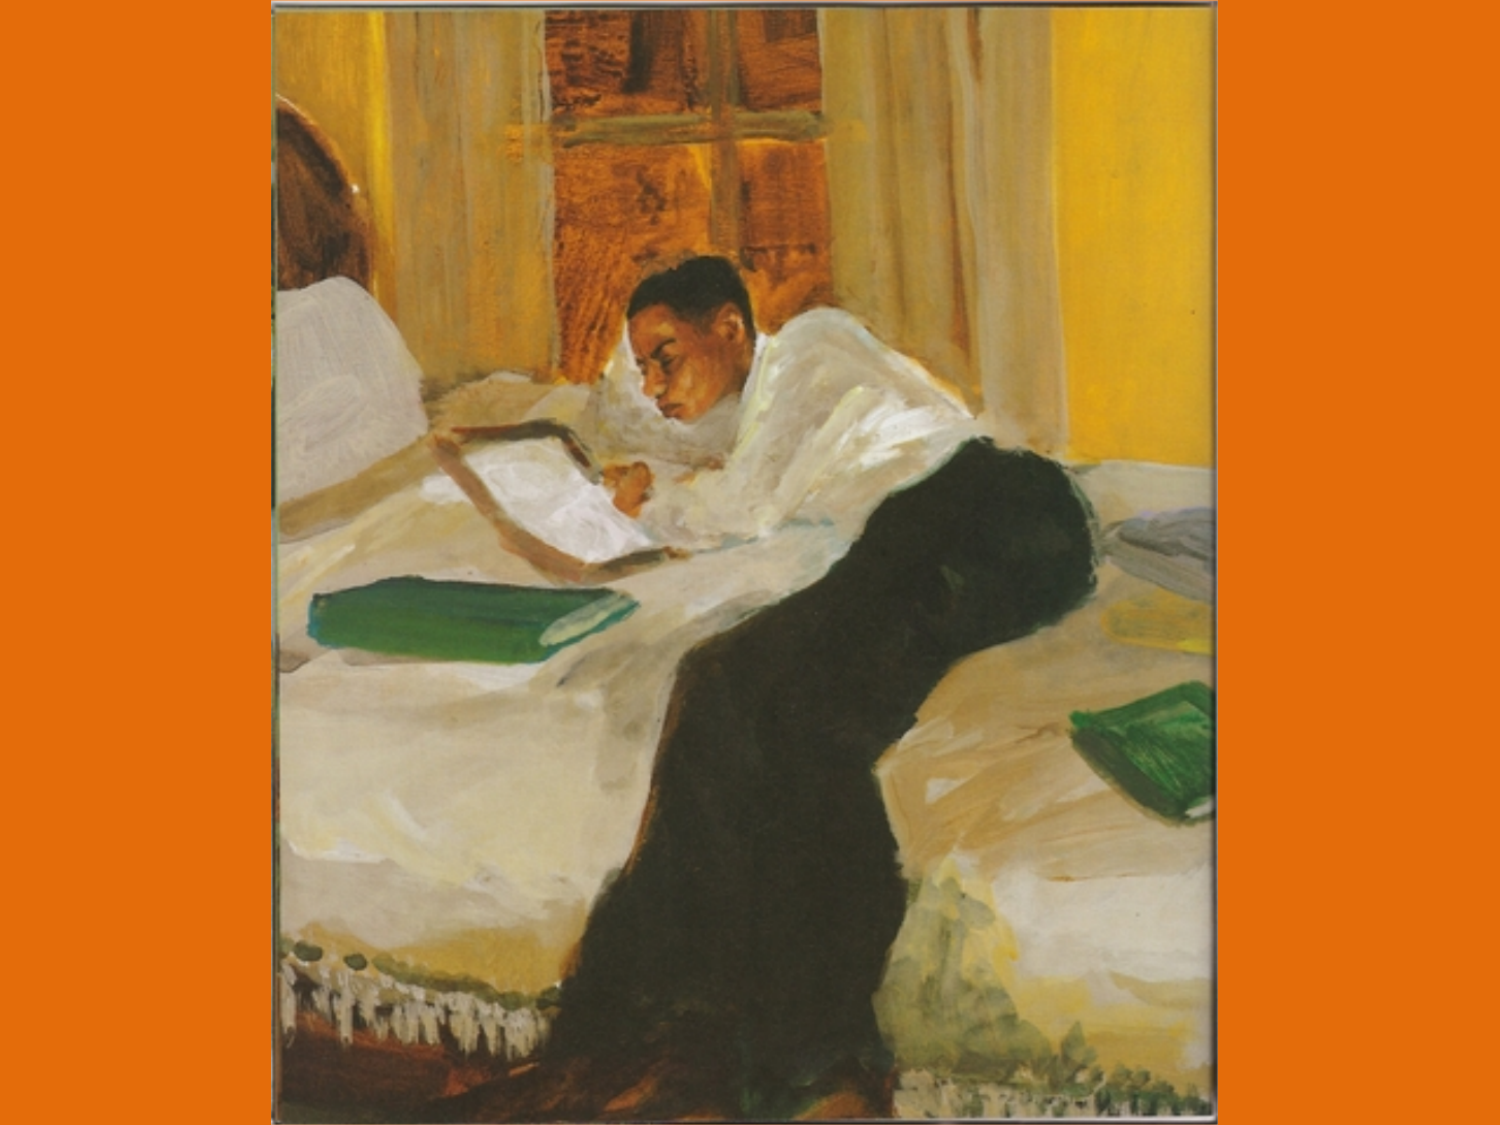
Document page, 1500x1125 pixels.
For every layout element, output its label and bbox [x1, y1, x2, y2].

picture [269, 0, 1218, 1125]
